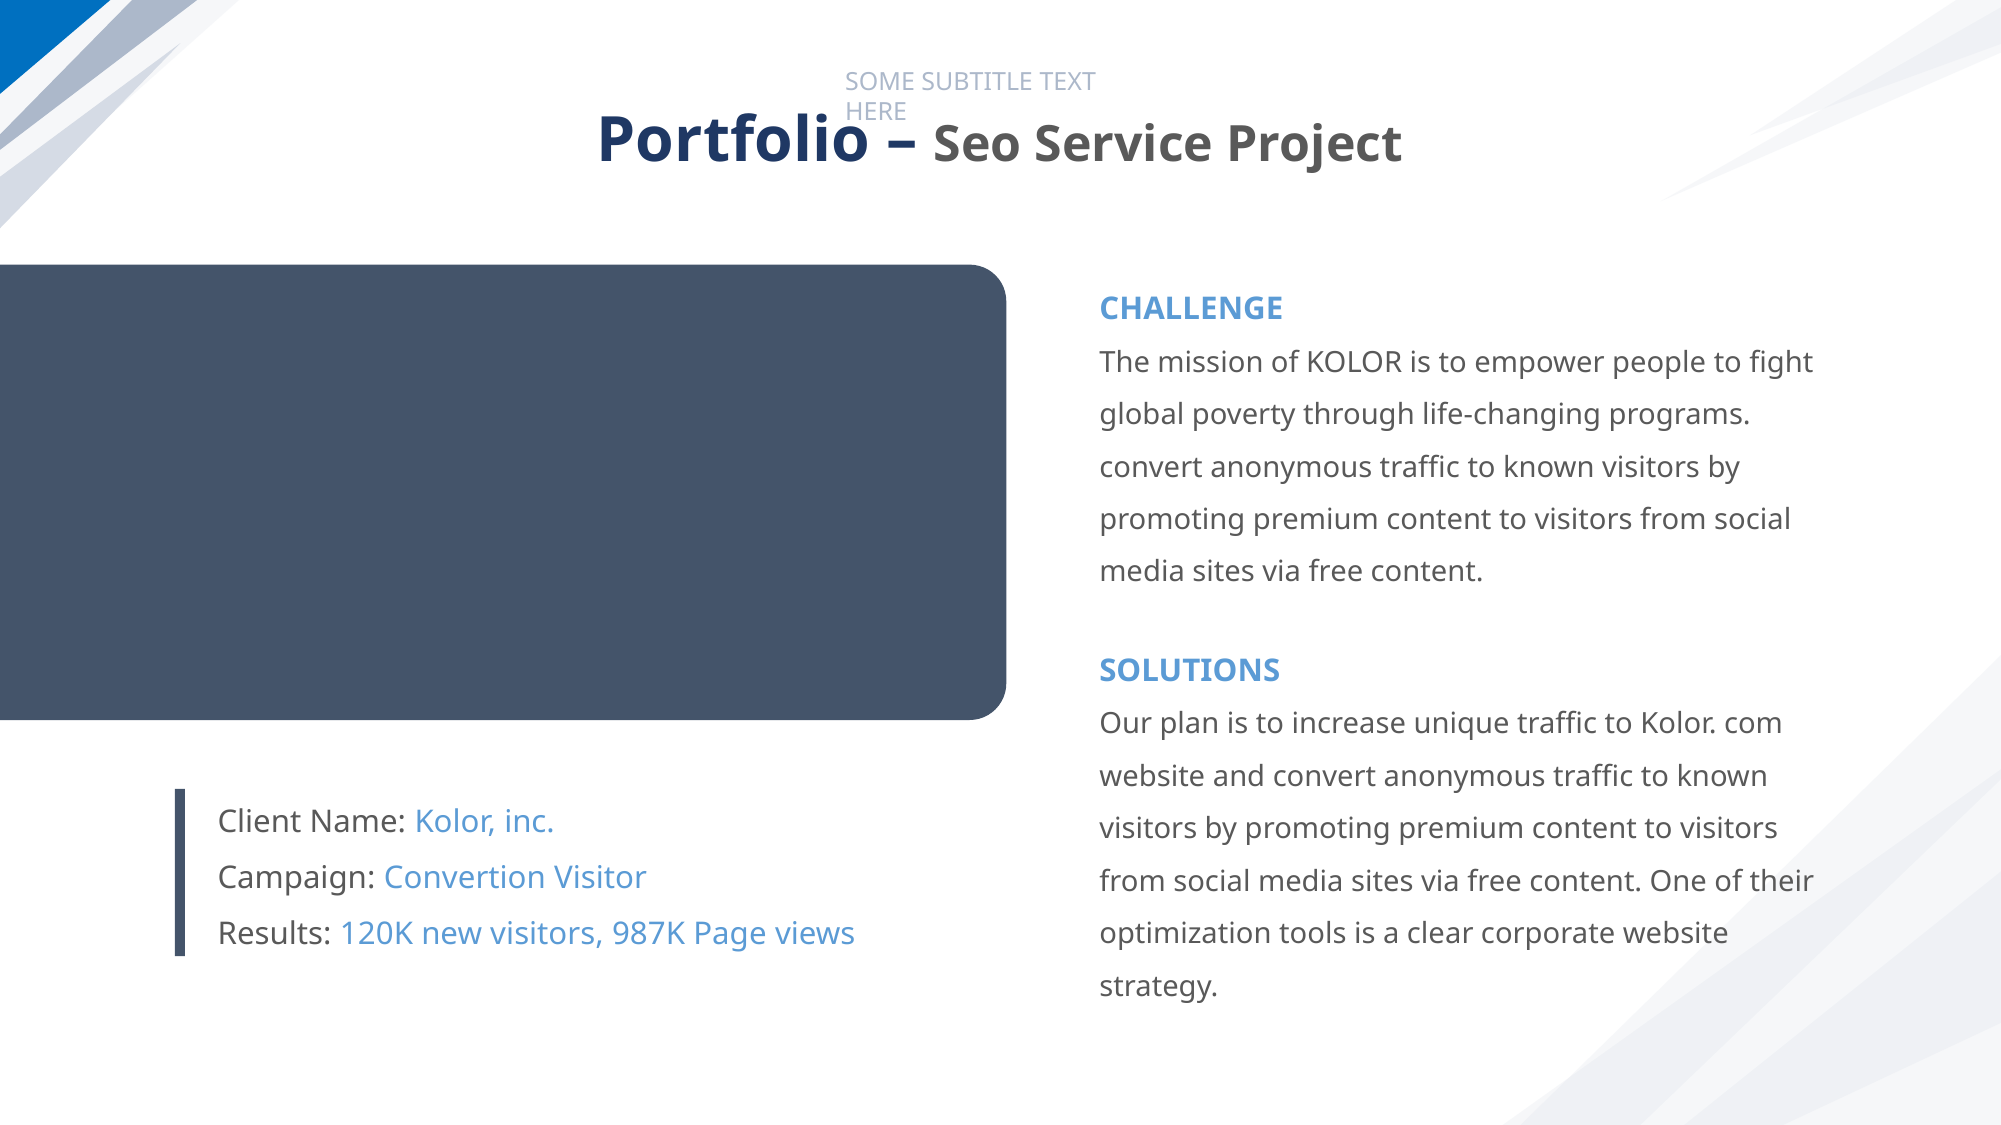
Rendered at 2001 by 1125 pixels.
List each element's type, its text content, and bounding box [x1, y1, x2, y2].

text_box [174, 788, 185, 957]
text_box SOME SUBTITLE TEXT HERE [830, 57, 1170, 104]
text_box CHALLENGE The mission of KOLOR is to empower people to fight global poverty through life-changing programs. convert anonymous traffic to known visitors by promoting premium content to visitors from social media sites via free content. [1079, 259, 1847, 602]
text_box Client Name: Kolor, inc. Campaign: Convertion Visitor Results: 120K new visitors, 987K Page views [197, 772, 979, 964]
text_box [0, 264, 1007, 721]
text_box SOLUTIONS Our plan is to increase unique traffic to Kolor. com website and convert anonymous traffic to known visitors by promoting premium content to visitors from social media sites via free content. One of their optimization tools is a clear corporate website strategy. [1079, 621, 1847, 1017]
title Portfolio – Seo Service Project [137, 73, 1863, 210]
